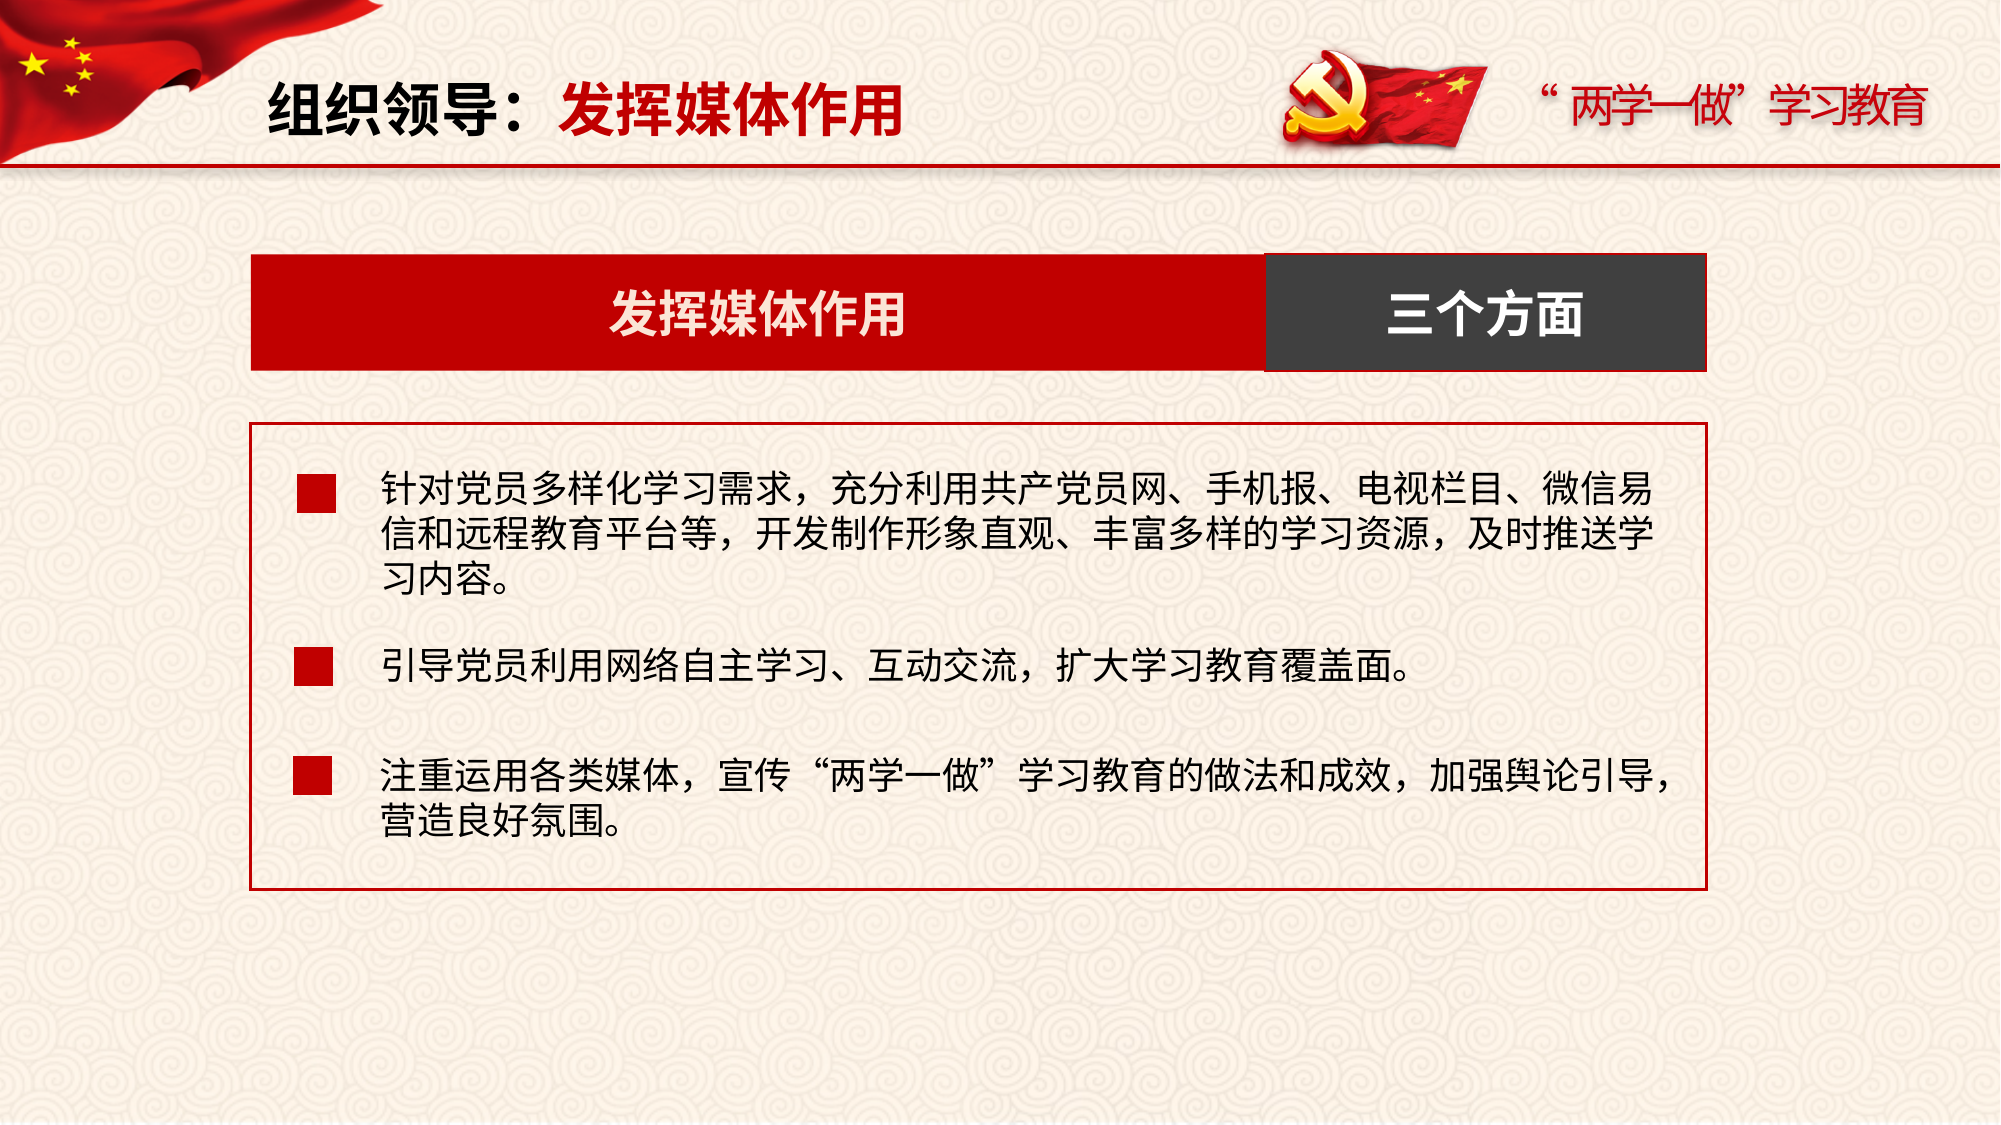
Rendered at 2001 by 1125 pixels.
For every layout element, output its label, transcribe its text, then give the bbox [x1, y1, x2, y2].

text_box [295, 634, 1632, 696]
text_box 发挥媒体作用 [250, 253, 1266, 372]
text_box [298, 458, 1707, 610]
text_box [250, 422, 1707, 891]
picture [0, 0, 2001, 1125]
list 组织领导：发挥媒体作用 [251, 73, 976, 144]
text_box 三个方面 [1266, 253, 1707, 372]
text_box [294, 744, 1707, 851]
